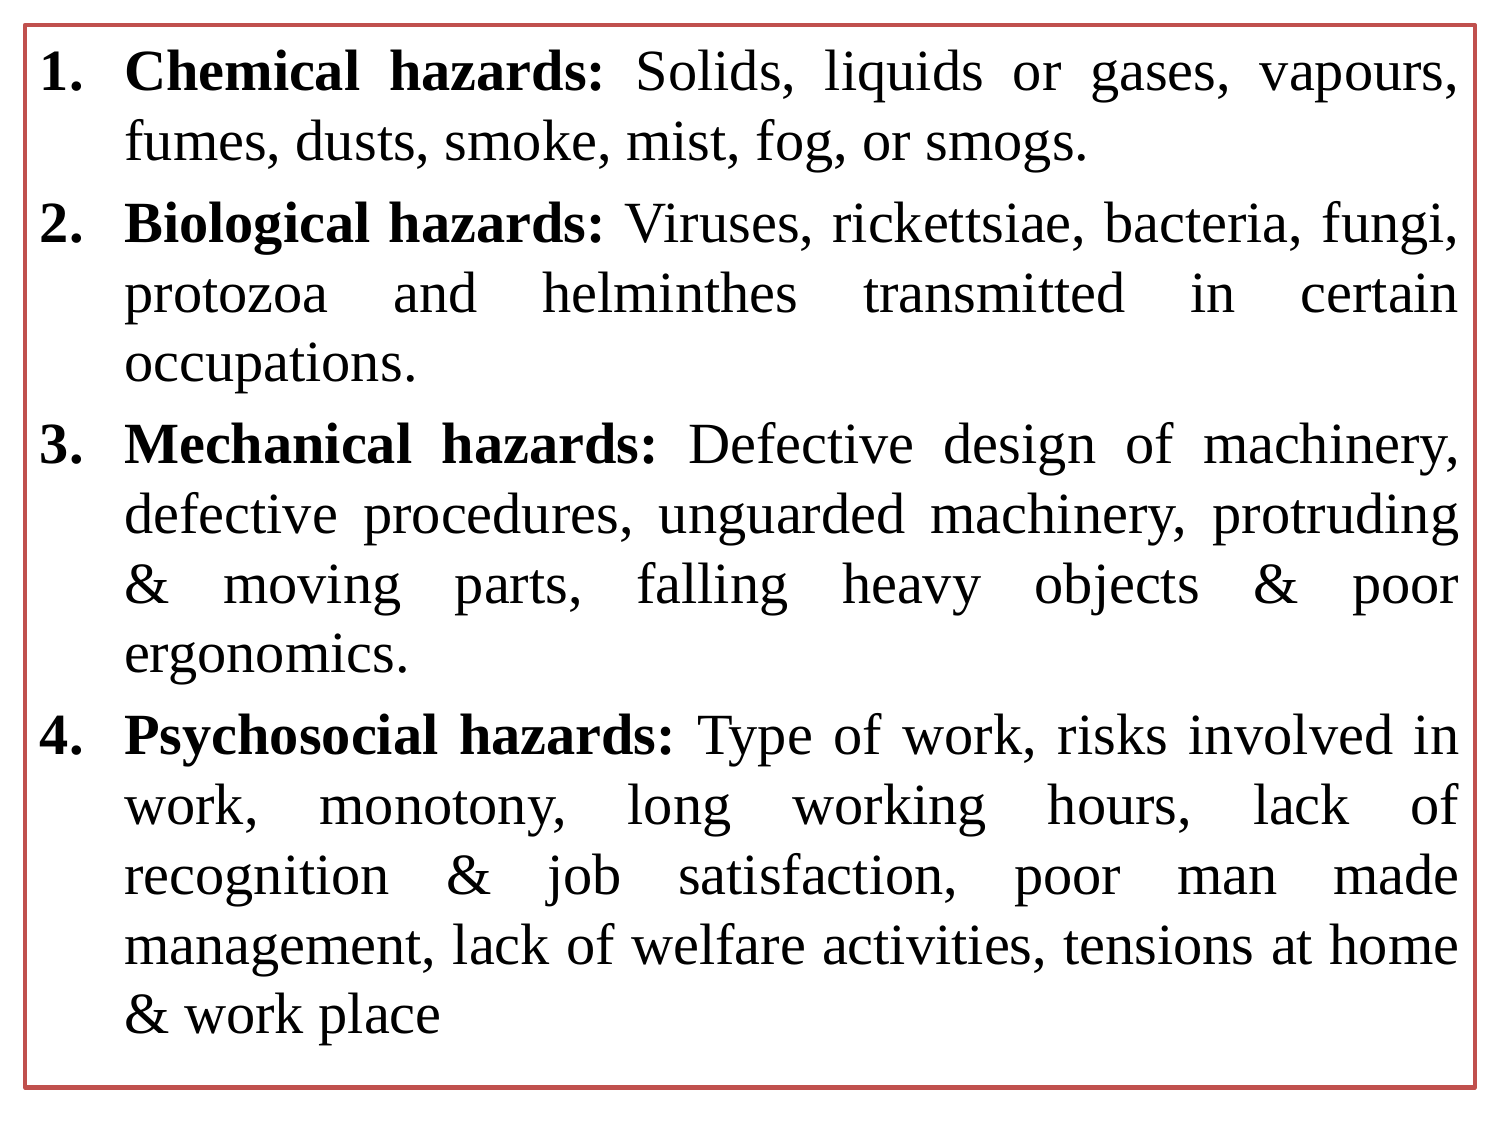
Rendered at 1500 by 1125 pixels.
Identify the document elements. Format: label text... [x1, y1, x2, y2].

list Chemical hazards: Solids, liquids or gases, vapours, fumes, dusts, smoke, mist, fog, or smogs. Biological hazards: Viruses, rickettsiae, bacteria, fungi, protozoa and helminthes transmitted in certain occupations. Mechanical hazards: Defective design of machinery, defective procedures, unguarded machinery, protruding & moving parts, falling heavy objects & poor ergonomics. Psychosocial hazards: Type of work, risks involved in work, monotony, long working hours, lack of recognition & job satisfaction, poor man made management, lack of welfare activities, tensions at home & work place [23, 23, 1477, 1090]
